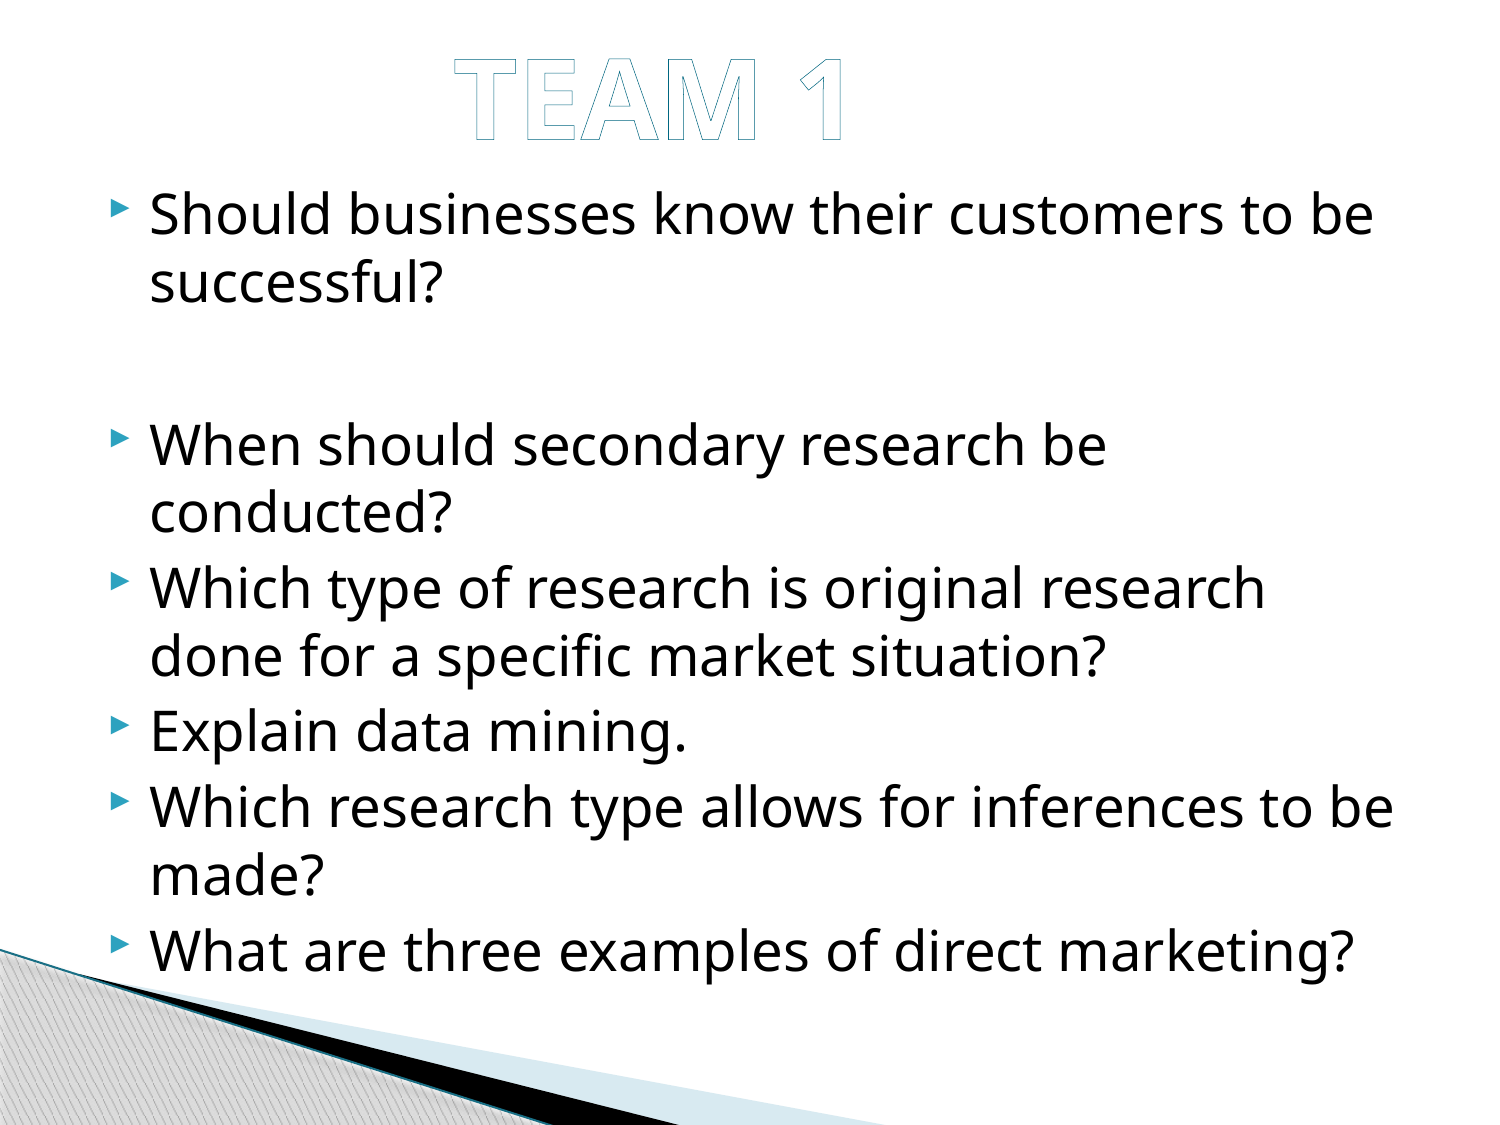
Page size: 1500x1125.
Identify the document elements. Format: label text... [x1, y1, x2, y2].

list Should businesses know their customers to be successful? When should secondary research be conducted? Which type of research is original research done for a specific market situation? Explain data mining. Which research type allows for inferences to be made? What are three examples of direct marketing? [75, 171, 1425, 1125]
text_box TEAM 1 [160, 19, 1151, 170]
